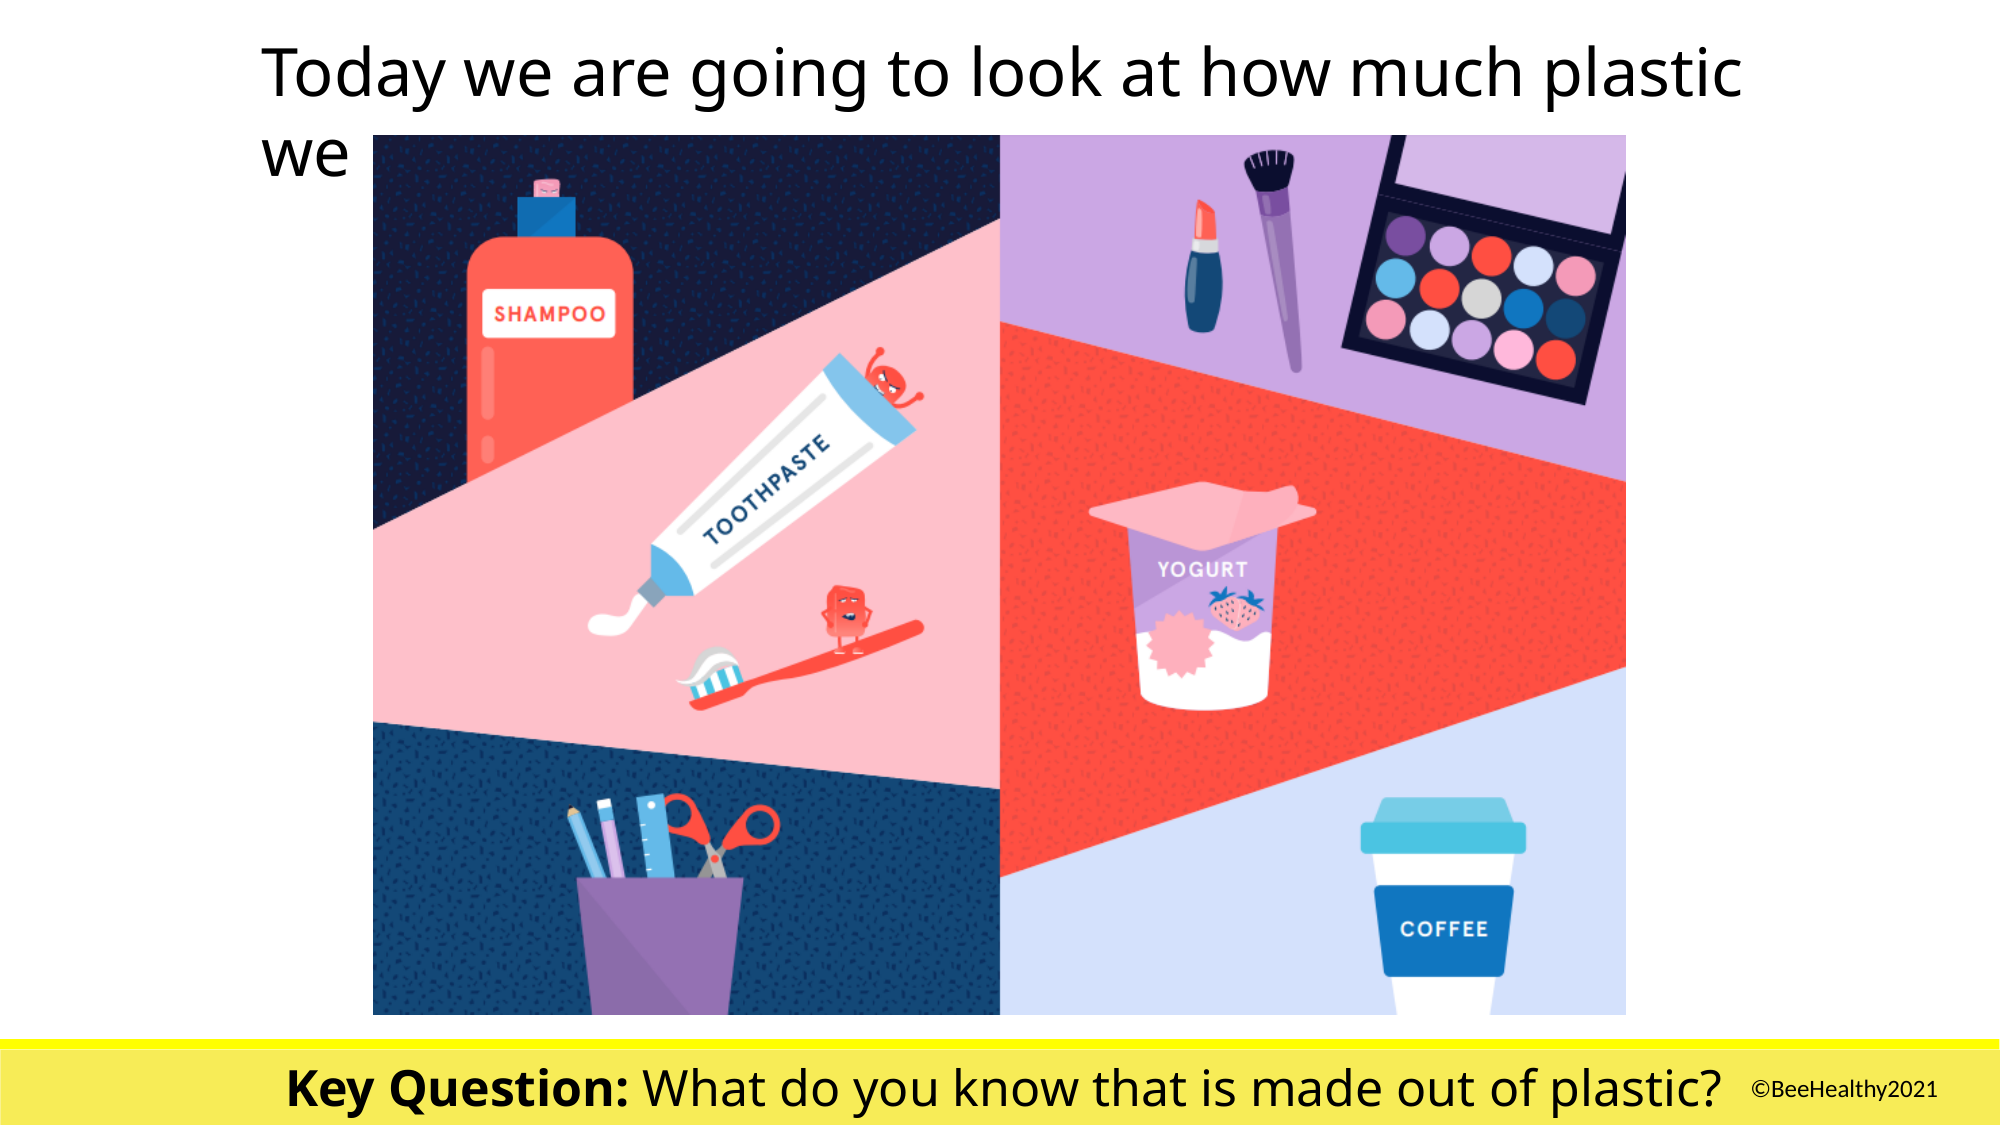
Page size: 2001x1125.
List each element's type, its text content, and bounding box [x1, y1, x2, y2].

text_box Key Question: What do you know that is made out of plastic? [269, 1048, 1751, 1125]
picture [373, 134, 1627, 1016]
text_box Today we are going to look at how much plastic we use. [246, 22, 1774, 197]
